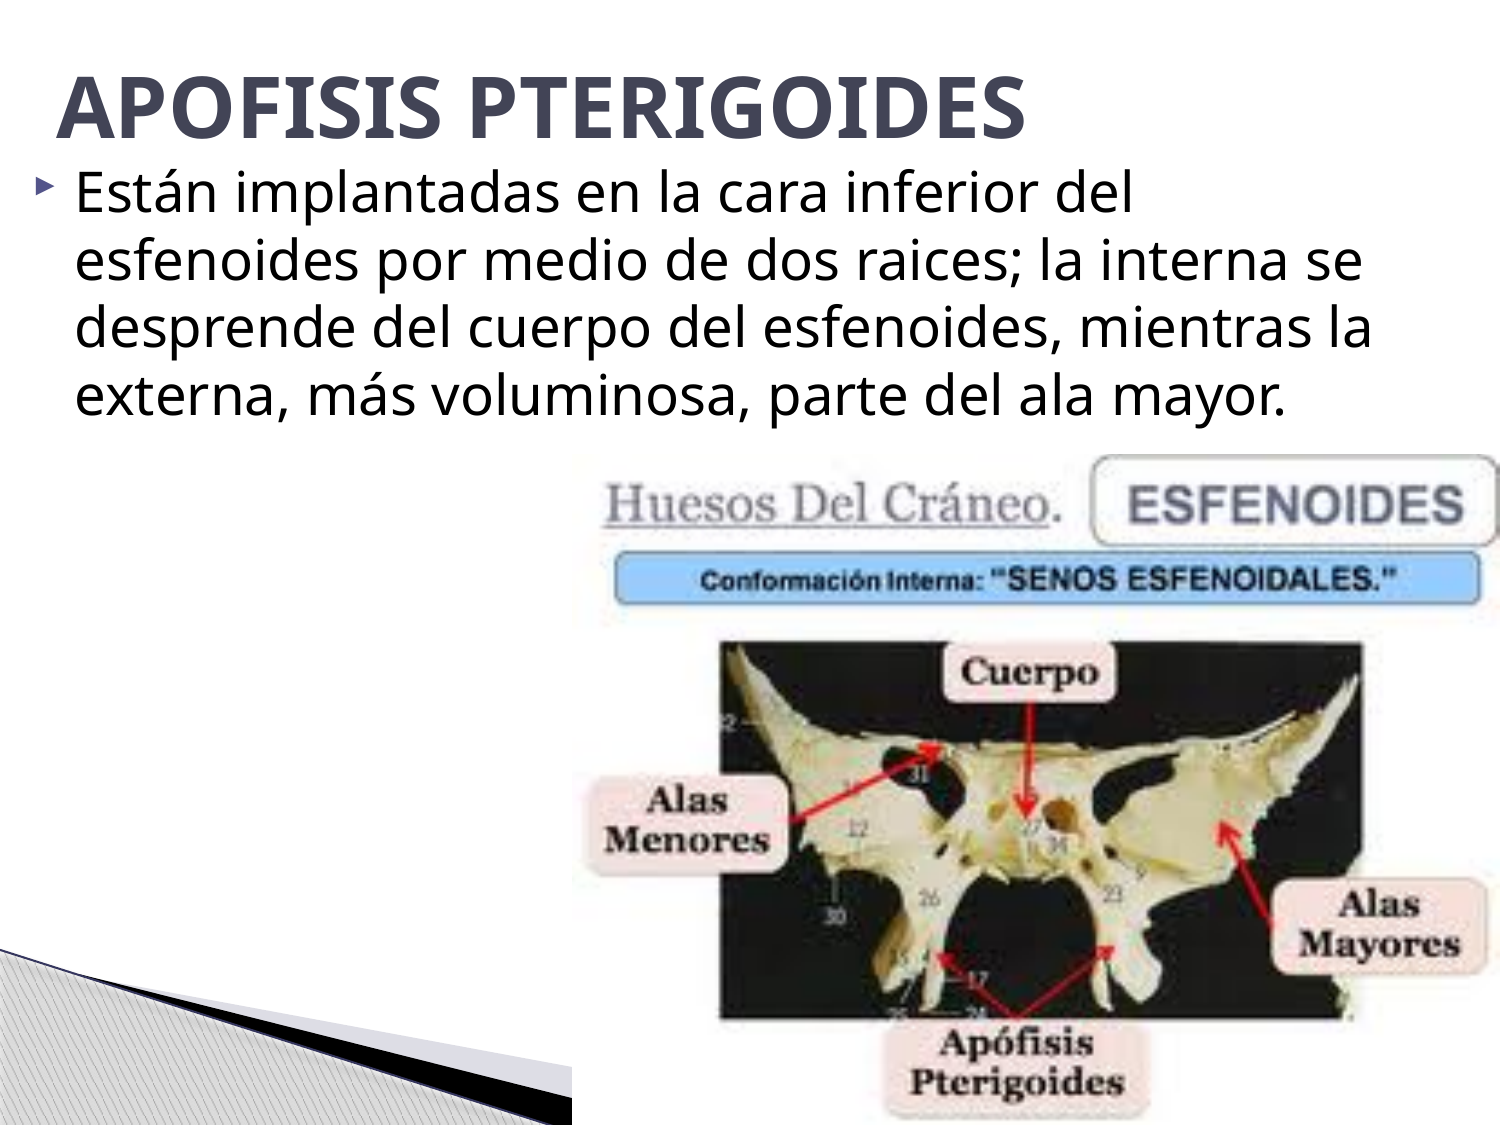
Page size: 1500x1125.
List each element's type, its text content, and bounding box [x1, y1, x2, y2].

list Están implantadas en la cara inferior del esfenoides por medio de dos raices; la interna se desprende del cuerpo del esfenoides, mientras la externa, más voluminosa, parte del ala mayor. [0, 149, 1392, 1010]
picture [572, 454, 1500, 1125]
title APOFISIS PTERIGOIDES [41, 0, 1447, 209]
